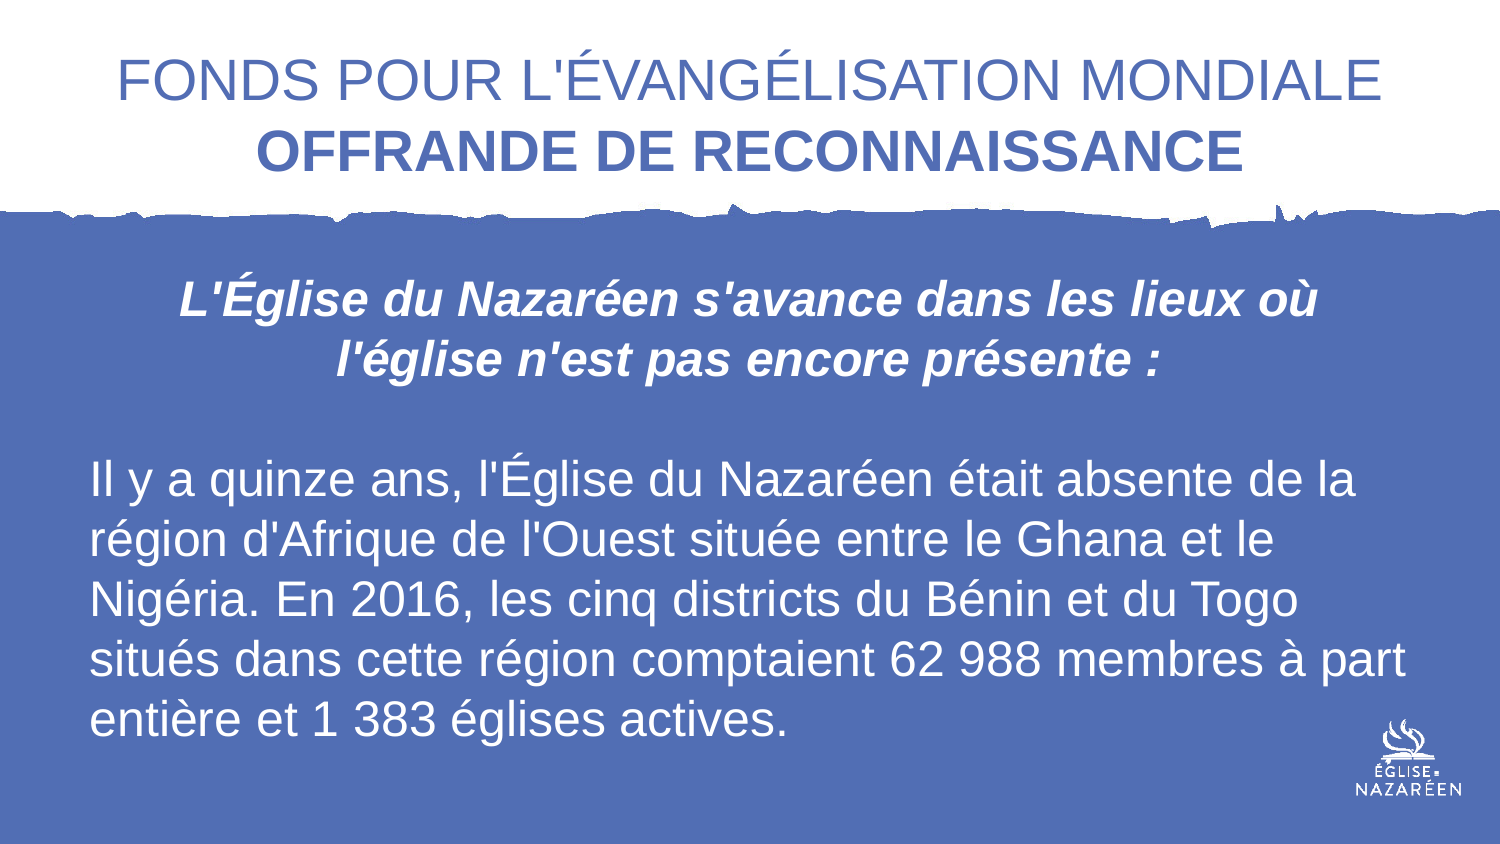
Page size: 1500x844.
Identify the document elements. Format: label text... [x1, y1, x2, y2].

text_box Fonds pour l'évangélisation mondiale Offrande de reconnaissance [12, 34, 1488, 191]
picture [0, 0, 1500, 844]
text_box L'Église du Nazaréen s'avance dans les lieux où l'église n'est pas encore présente : Il y a quinze ans, l'Église du Nazaréen était absente de la région d'Afrique de l'Ouest située entre le Ghana et le Nigéria. En 2016, les cinq districts du Bénin et du Togo situés dans cette région comptaient 62 988 membres à part entière et 1 383 églises actives. [74, 259, 1425, 755]
